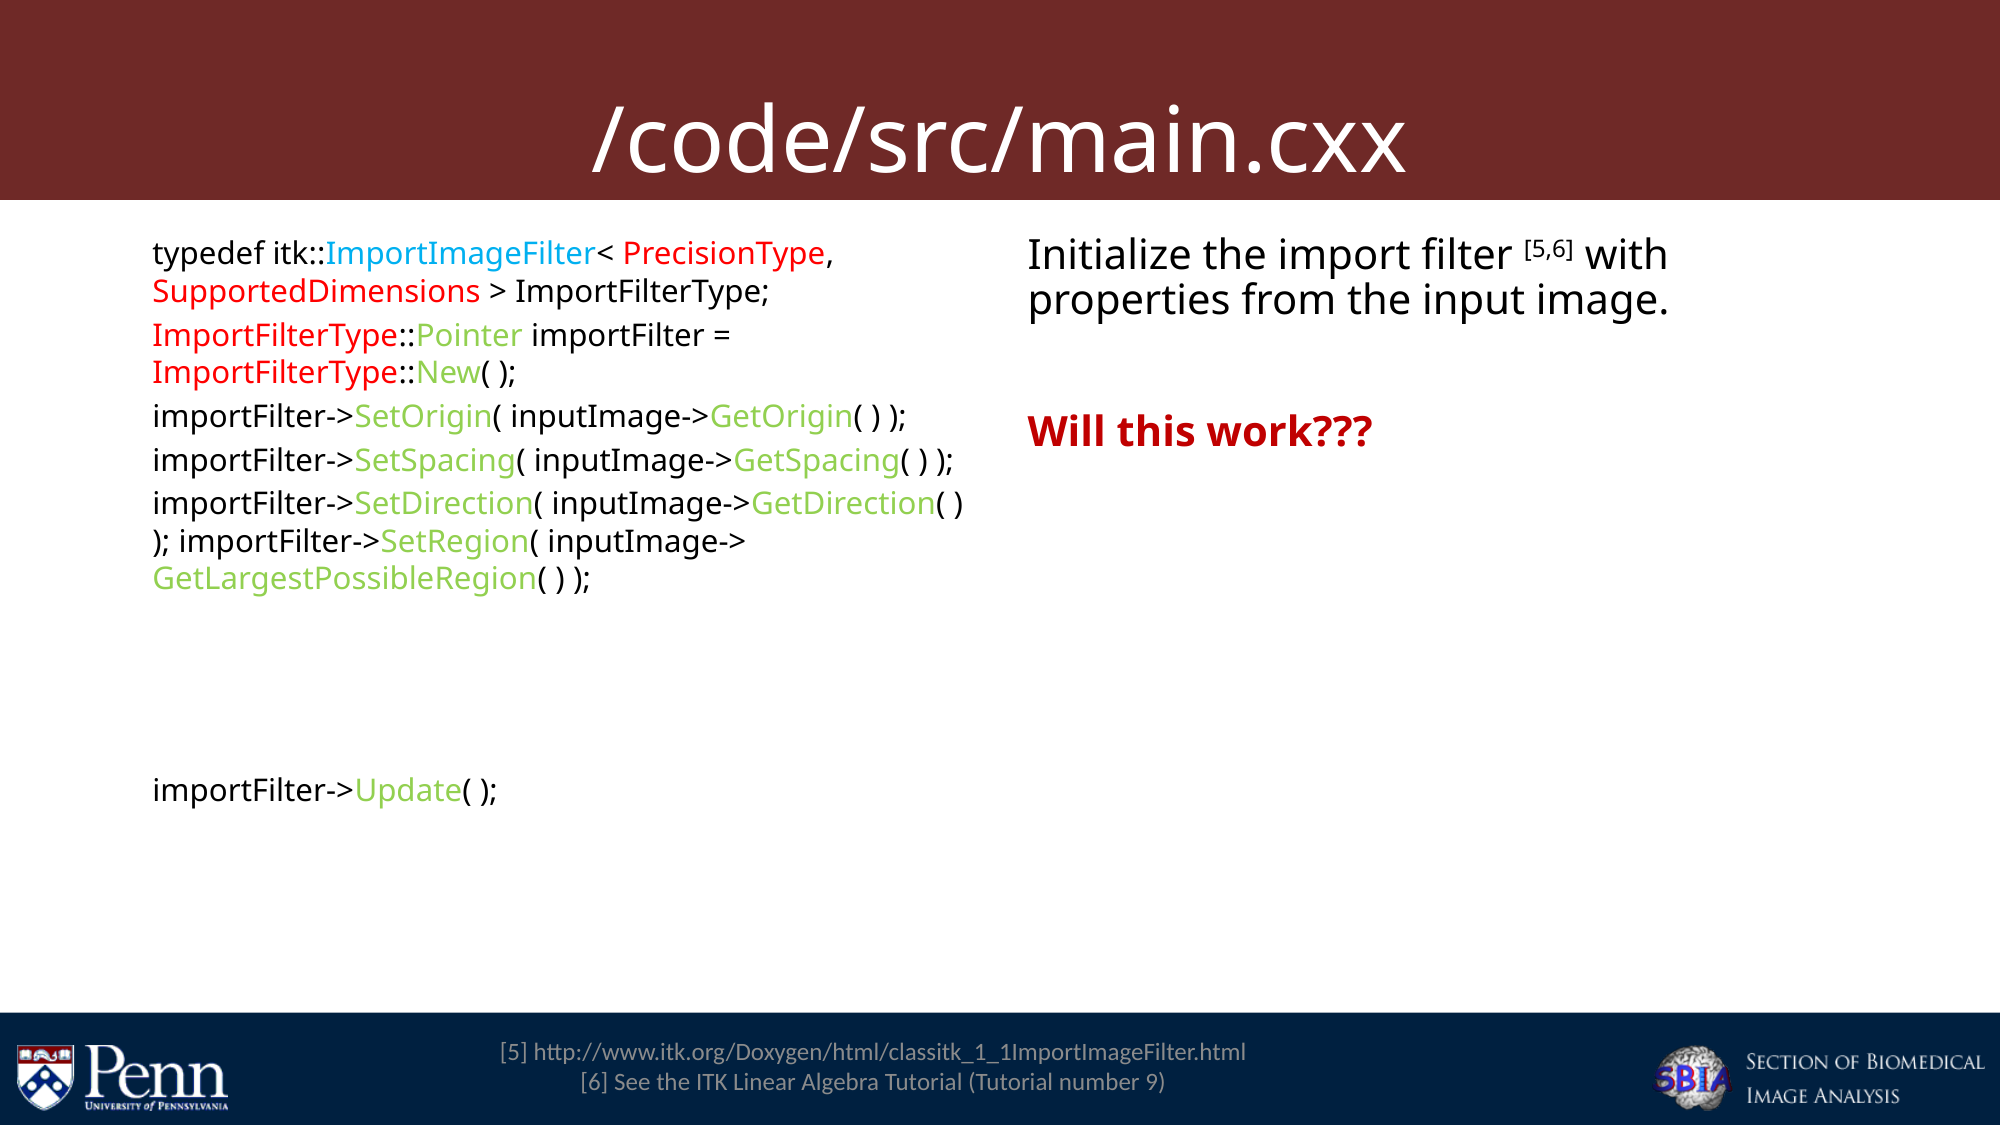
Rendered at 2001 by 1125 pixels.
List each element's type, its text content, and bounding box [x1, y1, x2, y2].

footer [5] http://www.itk.org/Doxygen/html/classitk_1_1ImportImageFilter.html [6] See the ITK Linear Algebra Tutorial (Tutorial number 9) [262, 1035, 1485, 1096]
title /code/src/main.cxx [137, 0, 1863, 200]
list Initialize the import filter [5,6] with properties from the input image. Will this work??? [1012, 226, 1863, 987]
picture [1652, 1044, 1985, 1112]
list typedef itk::ImportImageFilter< PrecisionType, SupportedDimensions > ImportFilterType; ImportFilterType::Pointer importFilter = ImportFilterType::New( ); importFilter->SetOrigin( inputImage->GetOrigin( ) ); importFilter->SetSpacing( inputImage->GetSpacing( ) ); importFilter->SetDirection( inputImage->GetDirection( ) ); importFilter->SetRegion( inputImage-> GetLargestPossibleRegion( ) ); importFilter->SetImportPointer( resultMat.memptr( ), imageSize[0] * imageSize[1], false ); importFilter->Update( ); cbica::WriteImage< ImageType, ImageType >( importFilter->GetOutput( ), outputFile ); [137, 226, 985, 987]
picture [17, 1045, 228, 1111]
